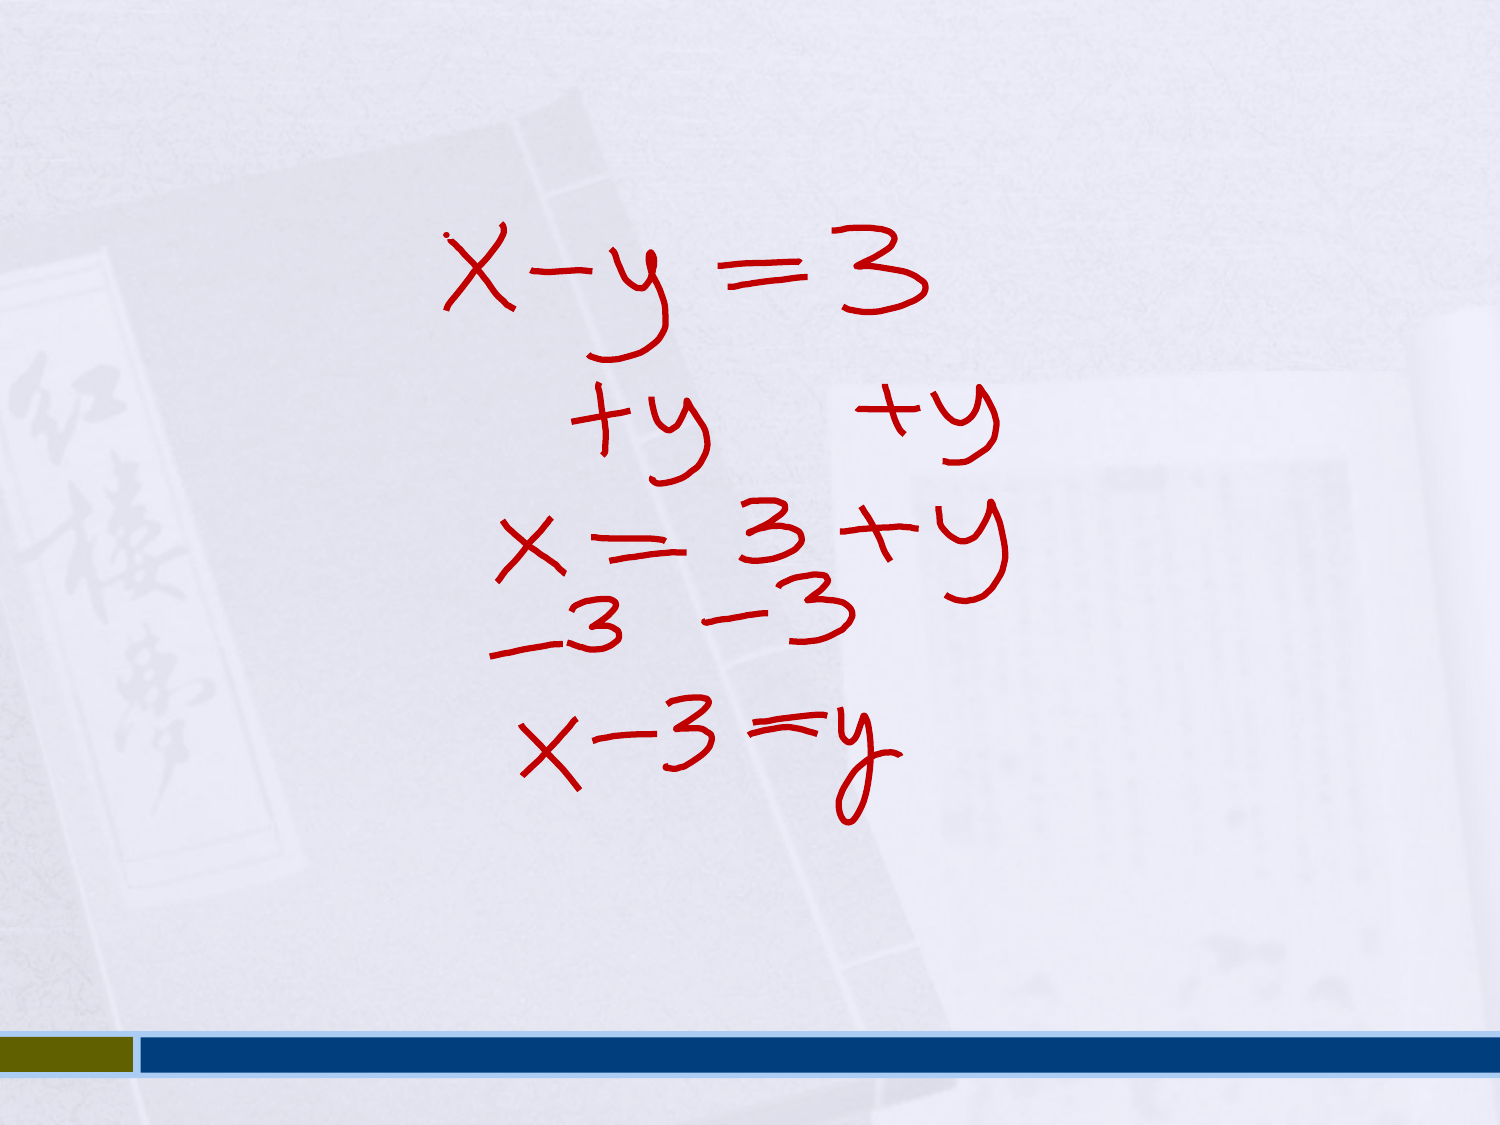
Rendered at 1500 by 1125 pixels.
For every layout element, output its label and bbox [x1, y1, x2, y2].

text_box [609, 551, 687, 562]
text_box [937, 500, 1007, 603]
text_box [477, 269, 516, 311]
text_box [591, 536, 666, 543]
text_box [777, 573, 854, 643]
text_box [528, 544, 567, 575]
text_box [931, 386, 998, 464]
text_box [571, 409, 631, 423]
text_box [592, 733, 658, 743]
text_box [600, 417, 607, 457]
text_box [650, 396, 709, 485]
text_box [521, 717, 578, 777]
text_box [664, 696, 713, 770]
text_box [839, 527, 873, 533]
text_box [727, 275, 808, 288]
text_box [496, 516, 553, 583]
text_box [895, 406, 921, 411]
text_box [860, 505, 892, 562]
text_box [530, 269, 593, 274]
text_box [752, 713, 828, 724]
text_box [597, 381, 604, 415]
text_box [449, 239, 475, 266]
text_box [739, 499, 803, 562]
text_box [837, 707, 902, 824]
text_box [717, 260, 802, 267]
text_box [703, 612, 769, 624]
text_box [445, 222, 505, 311]
text_box [566, 597, 621, 651]
text_box [587, 248, 667, 361]
text_box [748, 726, 818, 737]
text_box [856, 407, 890, 411]
text_box [546, 752, 581, 791]
text_box [501, 519, 528, 545]
text_box [489, 642, 563, 658]
text_box [831, 226, 927, 314]
text_box [519, 723, 546, 751]
text_box [875, 525, 919, 531]
text_box [883, 383, 906, 436]
